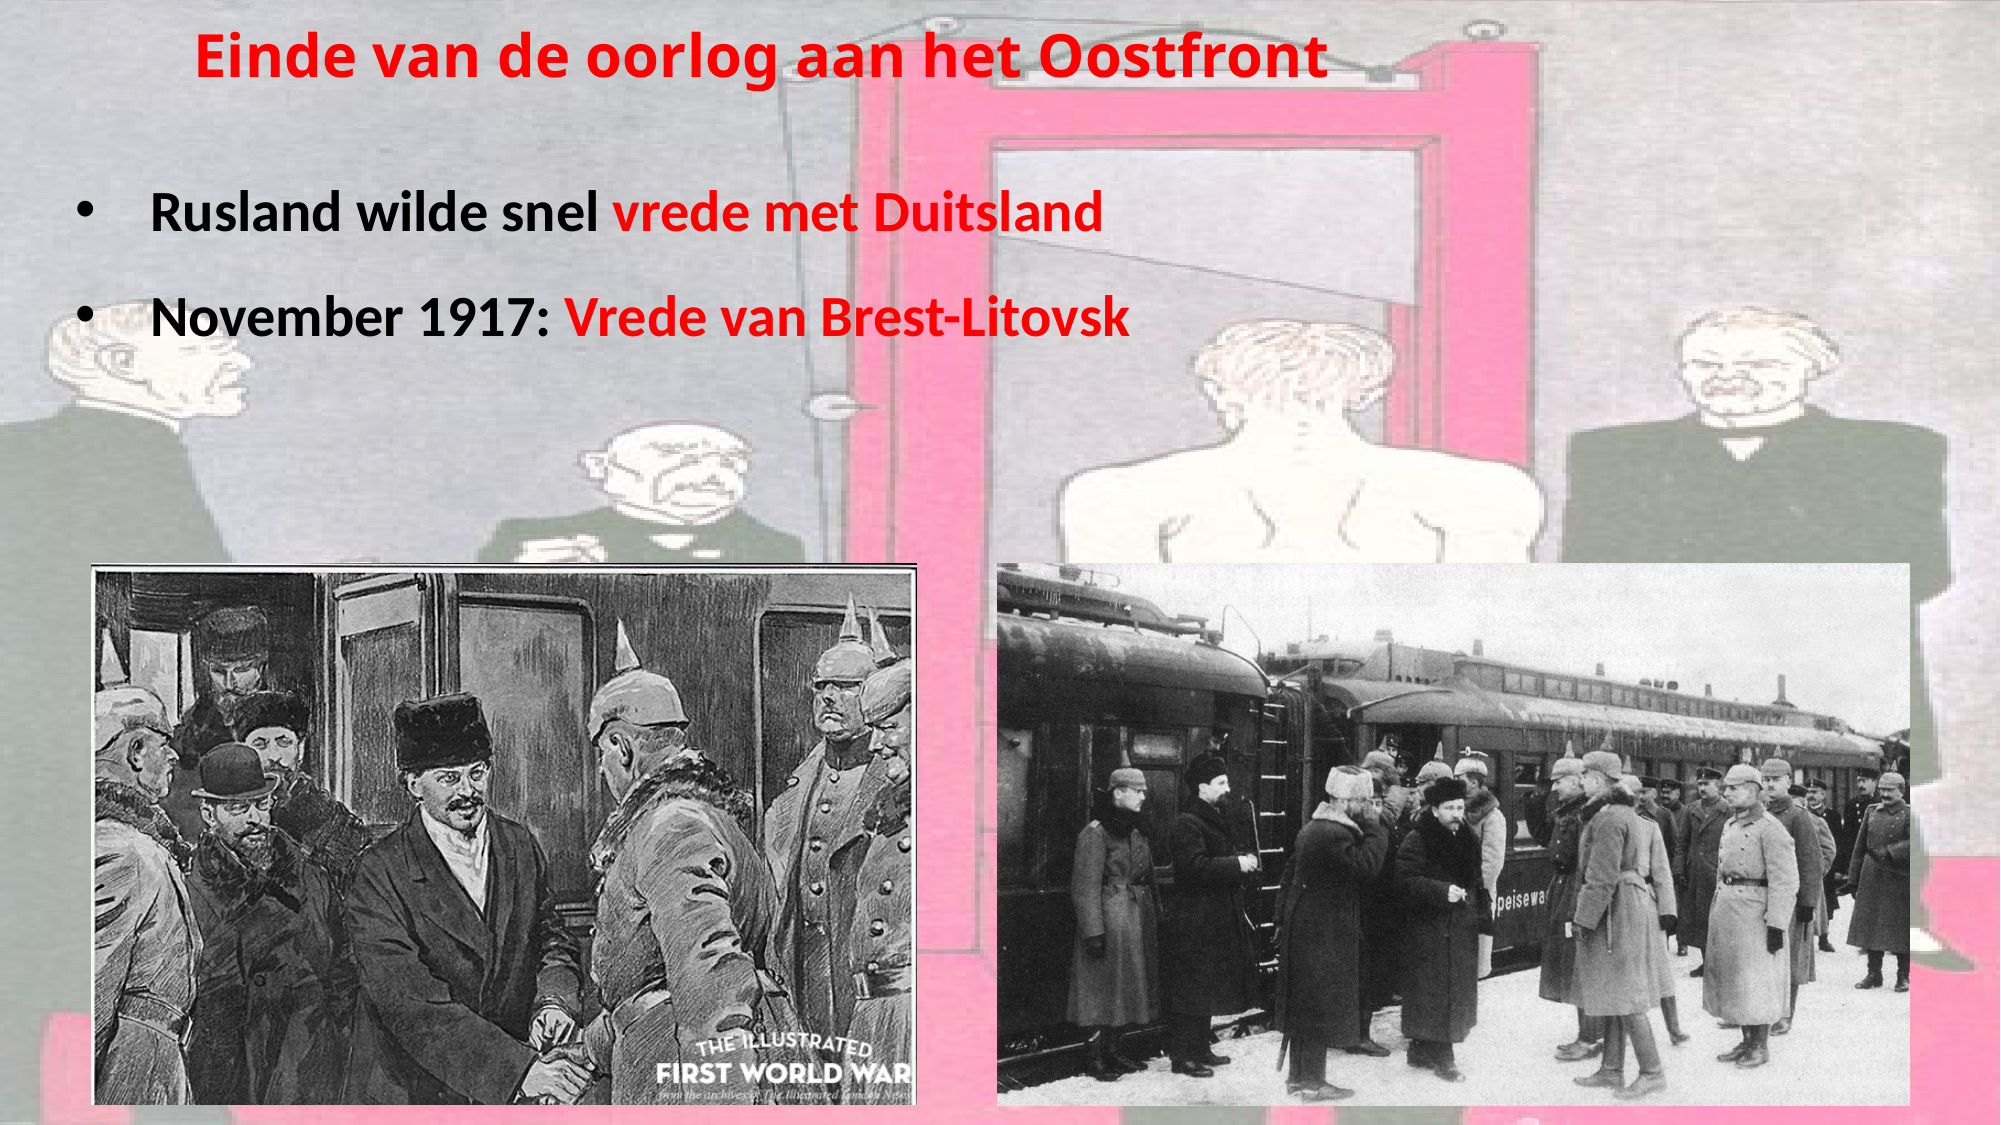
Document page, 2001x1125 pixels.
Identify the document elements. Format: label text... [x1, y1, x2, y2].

text_box Rusland wilde snel vrede met Duitsland November 1917: Vrede van Brest-Litovsk [60, 131, 1680, 461]
picture [91, 563, 917, 1106]
title Einde van de oorlog aan het Oostfront [178, 17, 1782, 99]
picture [997, 563, 1910, 1106]
